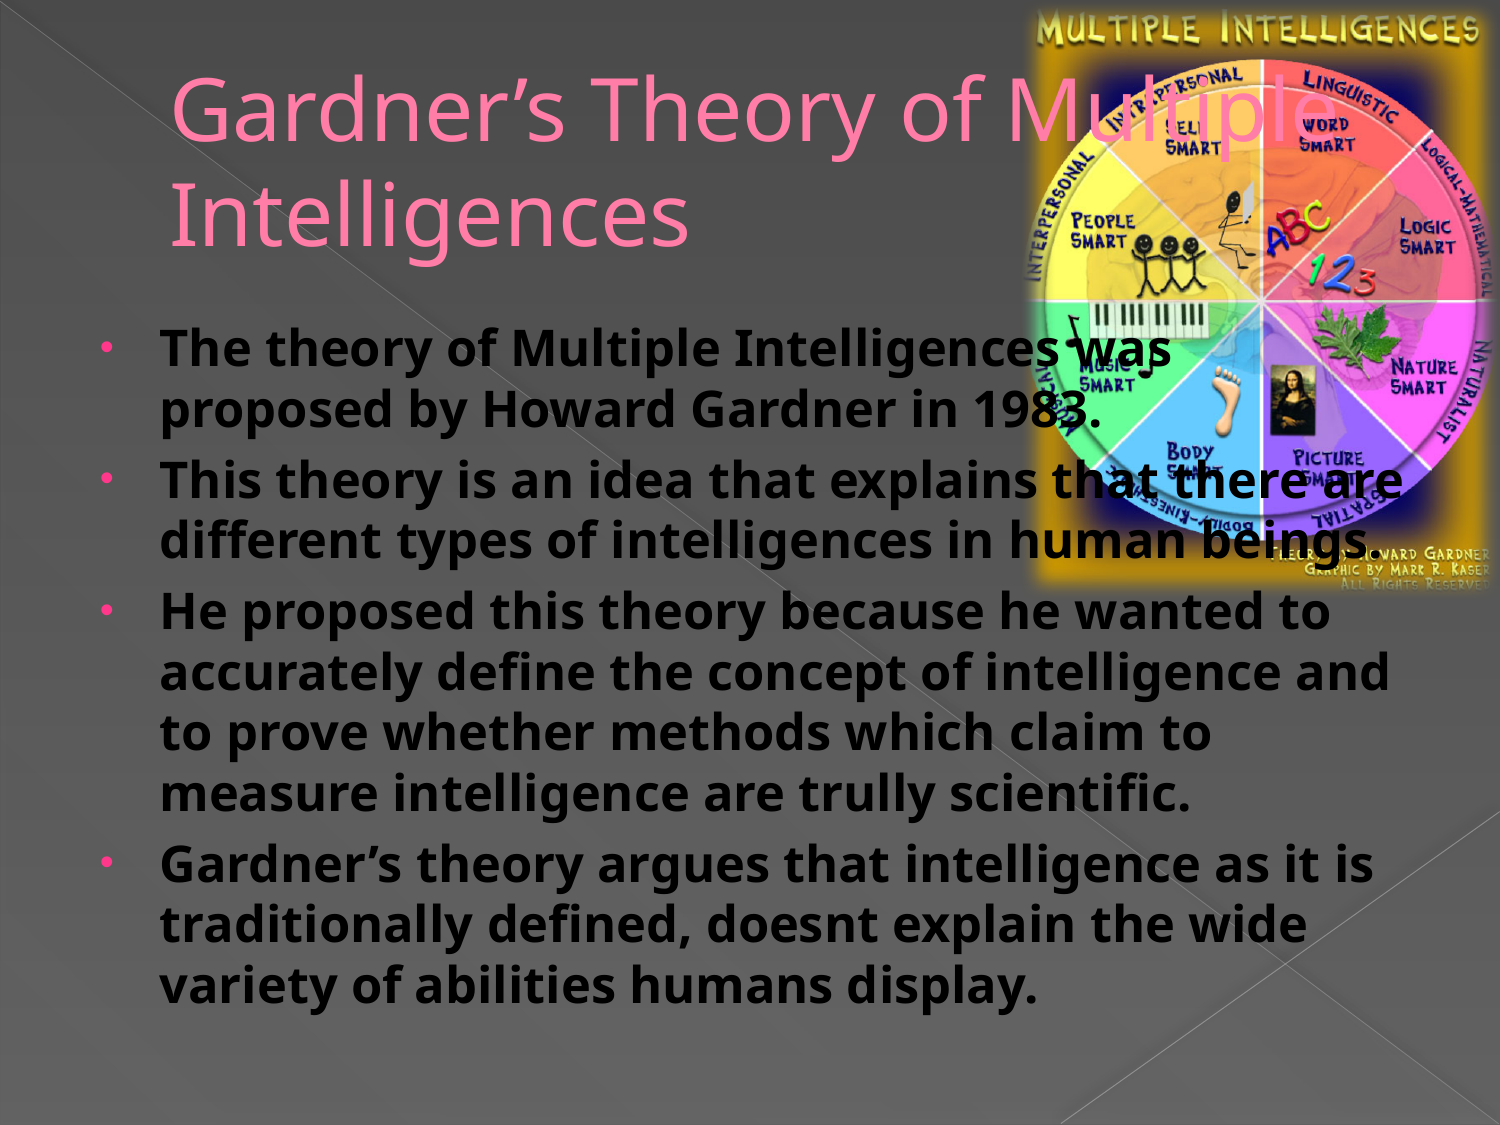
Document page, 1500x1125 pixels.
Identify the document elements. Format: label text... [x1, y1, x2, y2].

title Gardner’s Theory of Multiple Intelligences [75, 43, 1009, 274]
picture [1019, 0, 1500, 601]
list The theory of Multiple Intelligences was proposed by Howard Gardner in 1983. This theory is an idea that explains that there are different types of intelligences in human beings. He proposed this theory because he wanted to accurately define the concept of intelligence and to prove whether methods which claim to measure intelligence are trully scientific. Gardner’s theory argues that intelligence as it is traditionally defined, doesnt explain the wide variety of abilities humans display. [75, 308, 1425, 1059]
